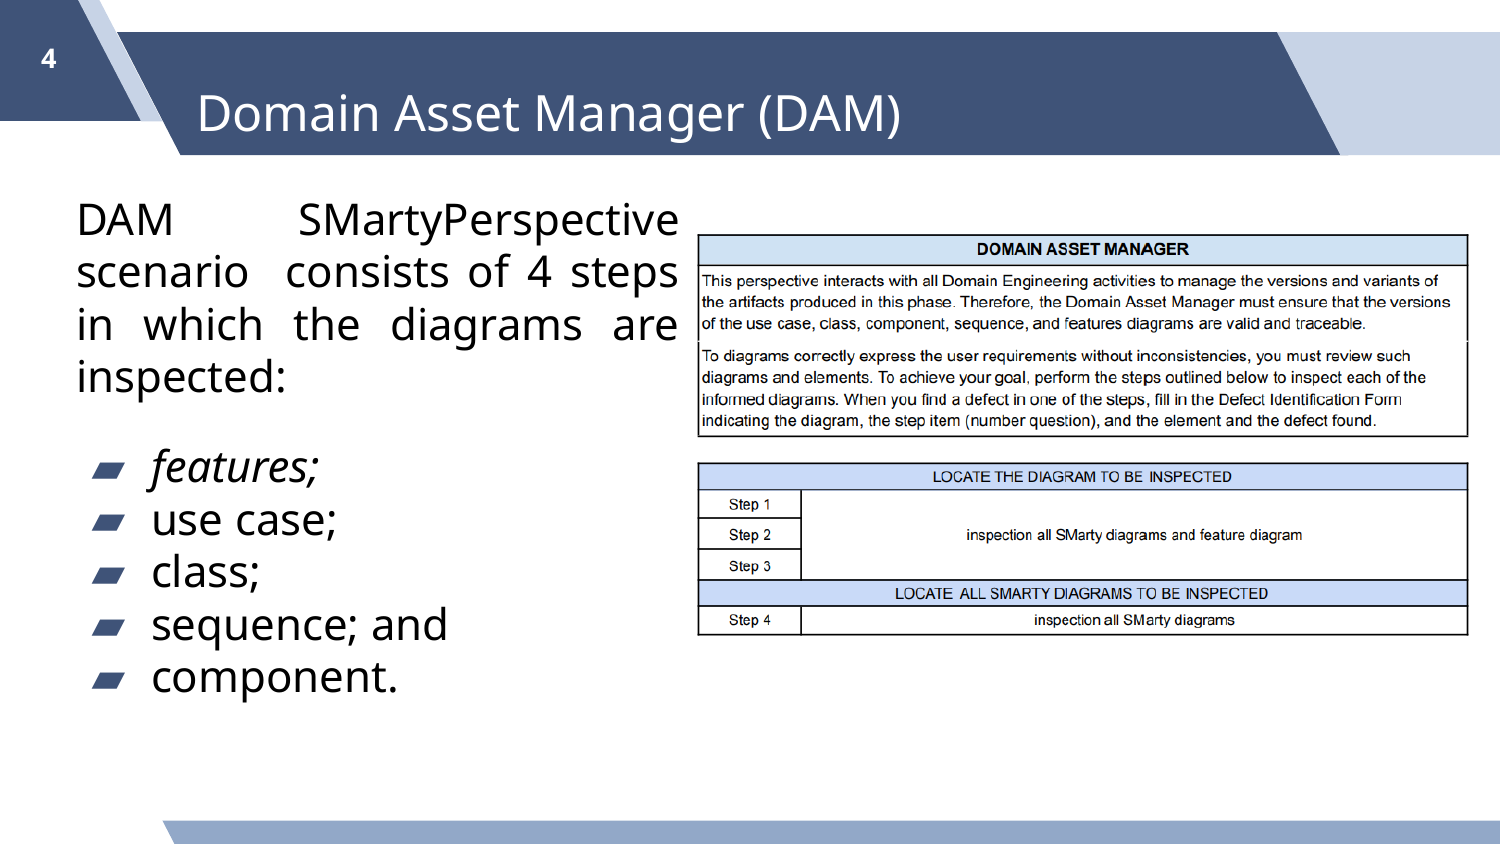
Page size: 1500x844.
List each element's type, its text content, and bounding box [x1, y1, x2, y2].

slide_number ‹#› [0, 0, 98, 121]
picture [694, 230, 1476, 640]
title Domain Asset Manager (DAM) [181, 45, 1285, 169]
list DAM SMartyPerspective scenario consists of 4 steps in which the diagrams are inspected: features; use case; class; sequence; and component. [61, 176, 695, 737]
